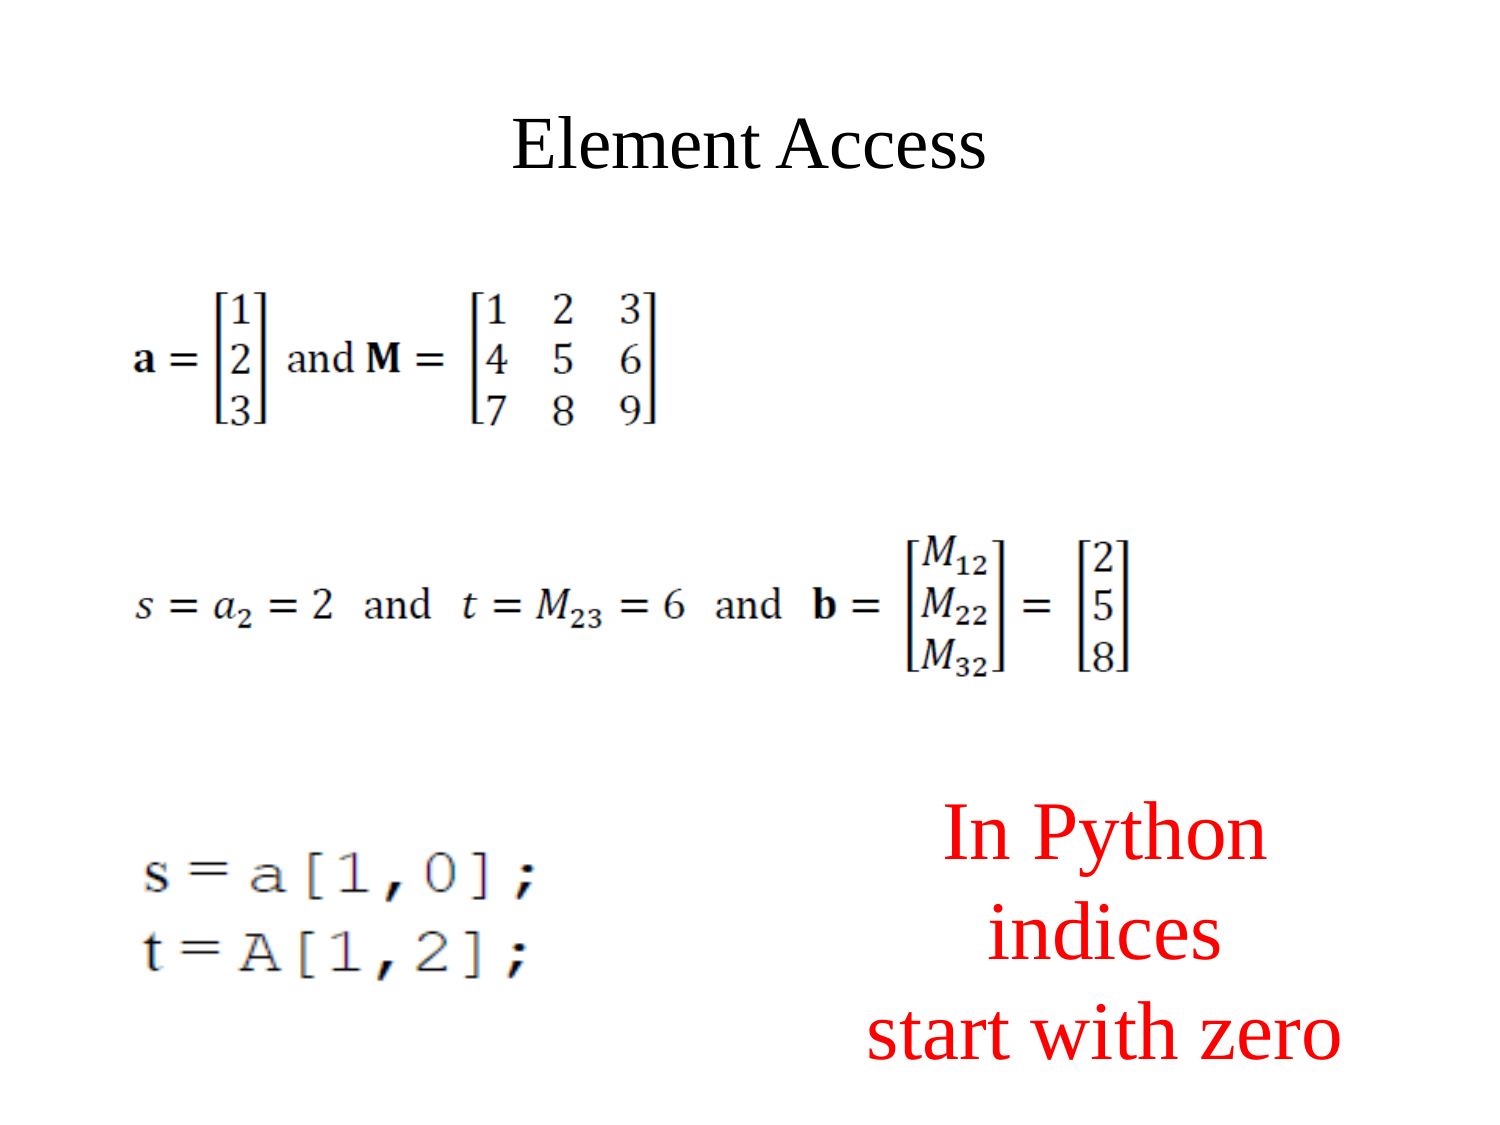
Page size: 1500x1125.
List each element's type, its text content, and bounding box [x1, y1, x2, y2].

picture [24, 799, 1207, 1013]
picture [113, 517, 1177, 731]
picture [112, 244, 701, 458]
title Element Access [75, 45, 1425, 233]
text_box In Python indices start with zero [1205, 832, 1431, 1021]
